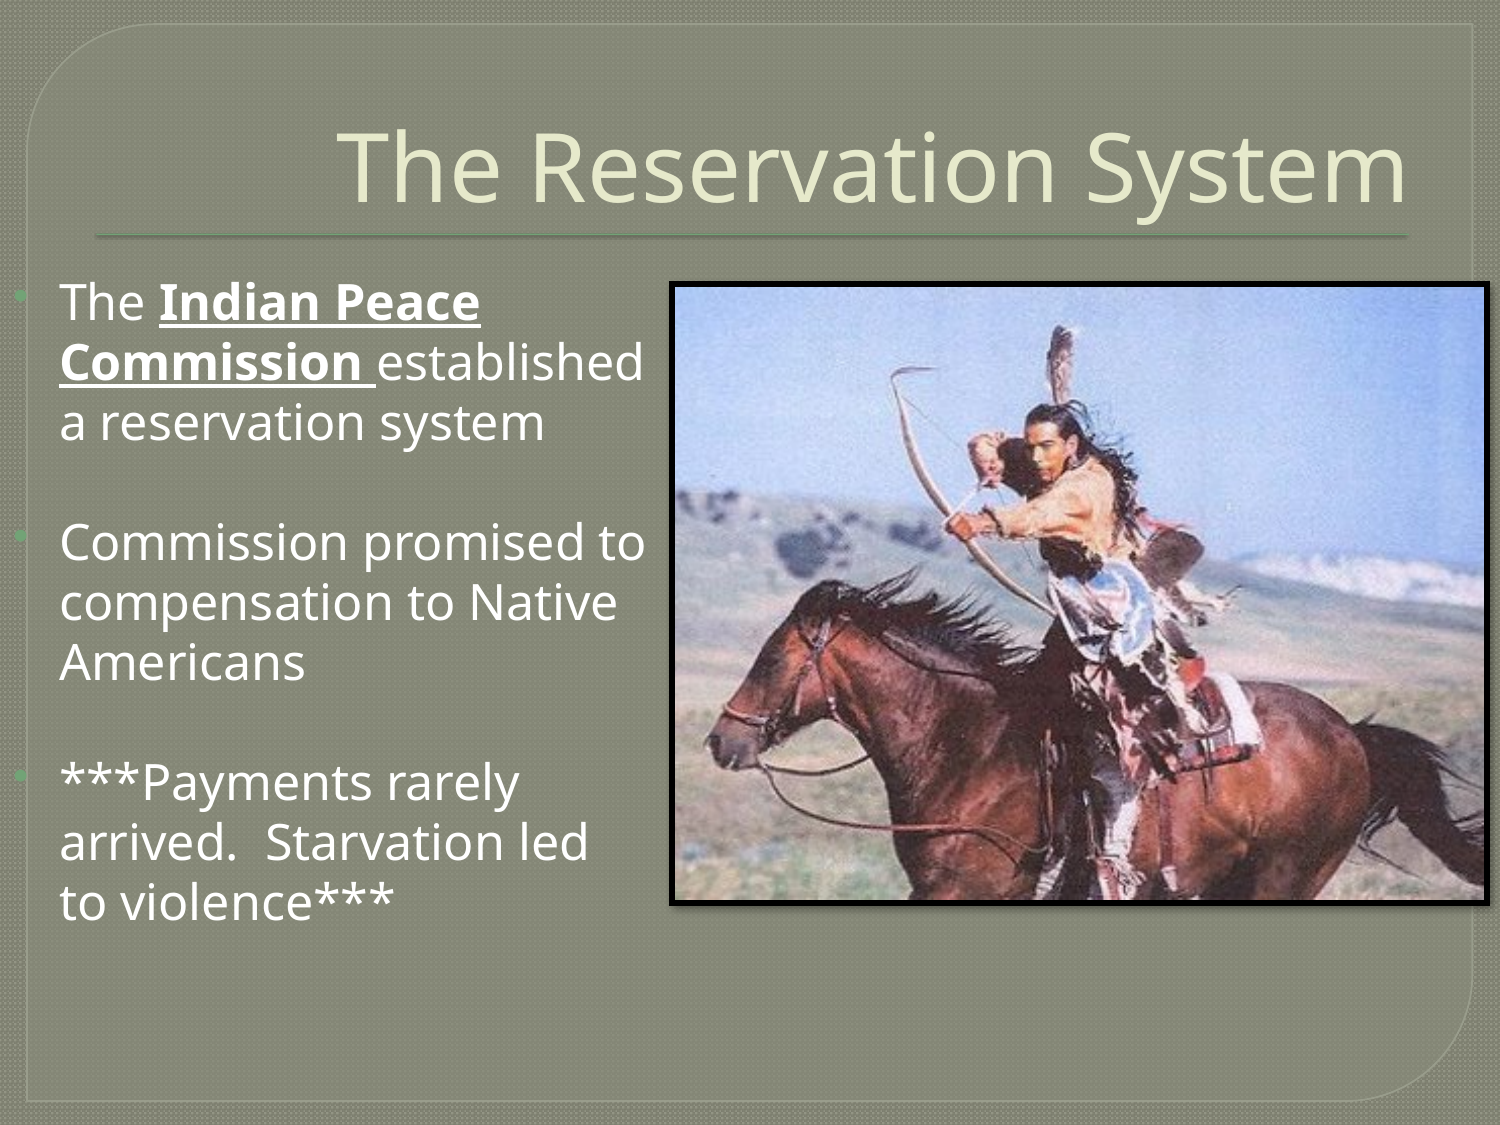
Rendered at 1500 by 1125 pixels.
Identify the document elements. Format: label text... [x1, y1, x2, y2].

title The Reservation System [75, 41, 1425, 230]
picture [674, 287, 1484, 901]
list The Indian Peace Commission established a reservation system Commission promised to compensation to Native Americans ***Payments rarely arrived. Starvation led to violence*** [0, 262, 663, 1005]
